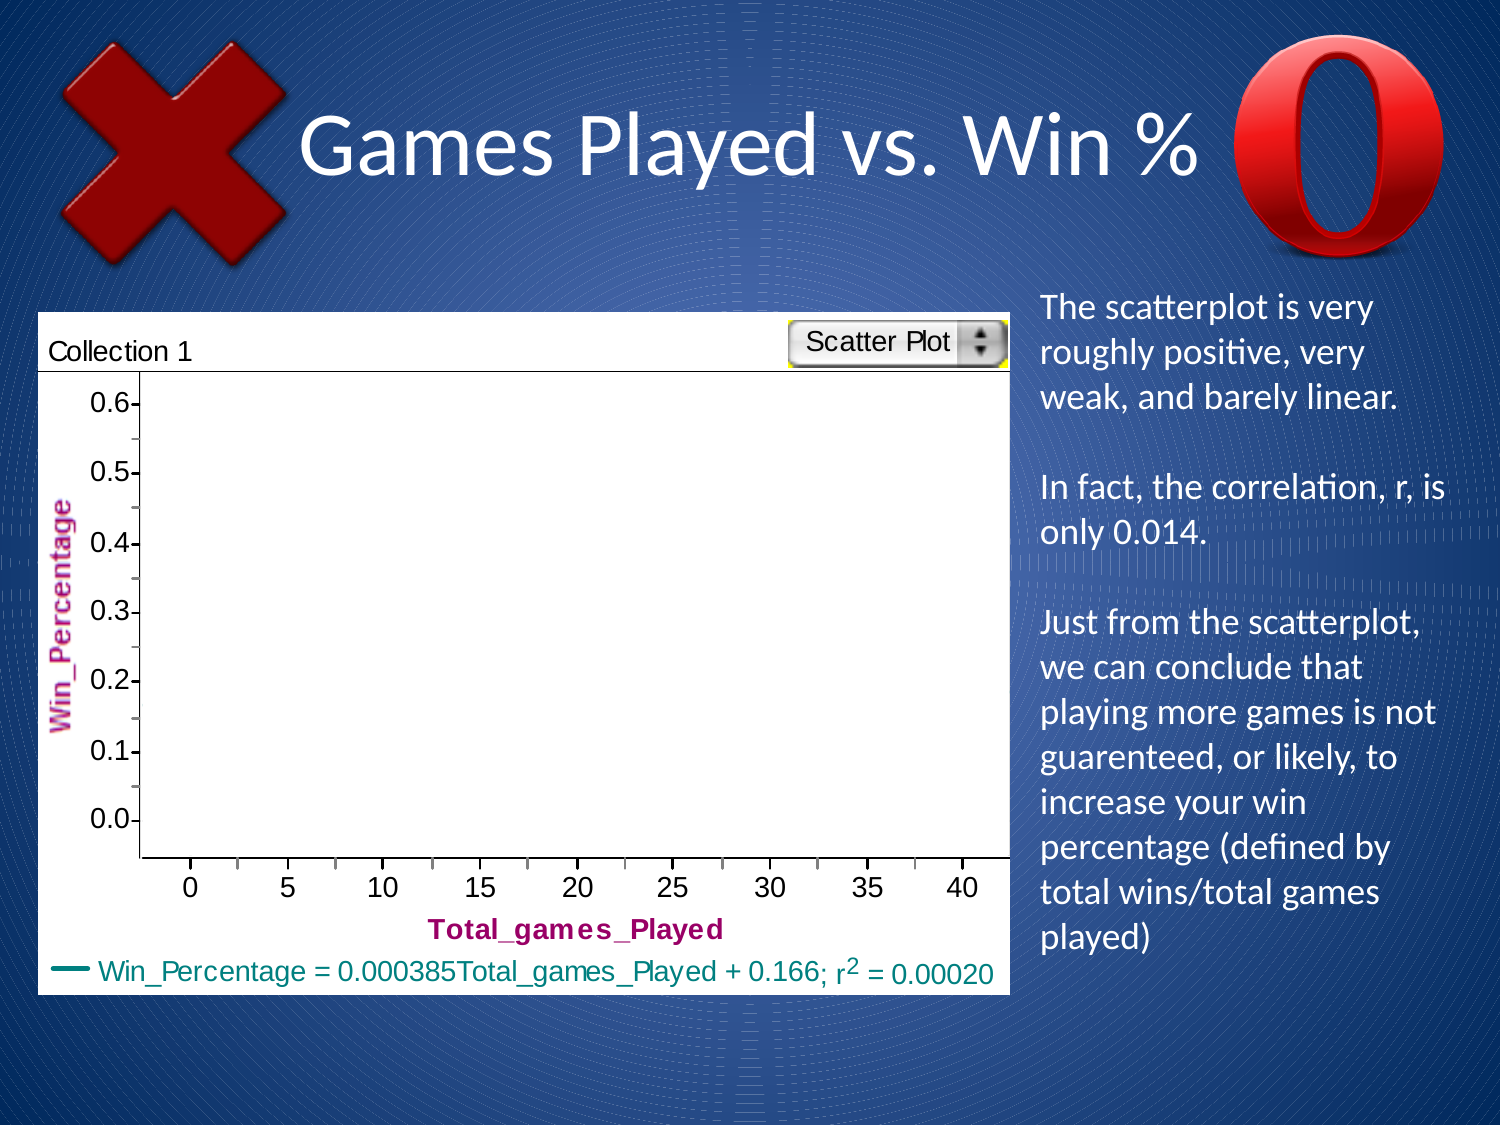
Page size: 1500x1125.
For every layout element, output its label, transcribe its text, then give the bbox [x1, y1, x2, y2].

picture [1213, 22, 1461, 270]
title Games Played vs. Win % [344, 45, 1208, 233]
text_box The scatterplot is very roughly positive, very weak, and barely linear. In fact, the correlation, r, is only 0.014. Just from the scatterplot, we can conclude that playing more games is not guarenteed, or likely, to increase your win percentage (defined by total wins/total games played) [1024, 274, 1463, 965]
picture [6, 0, 1013, 998]
